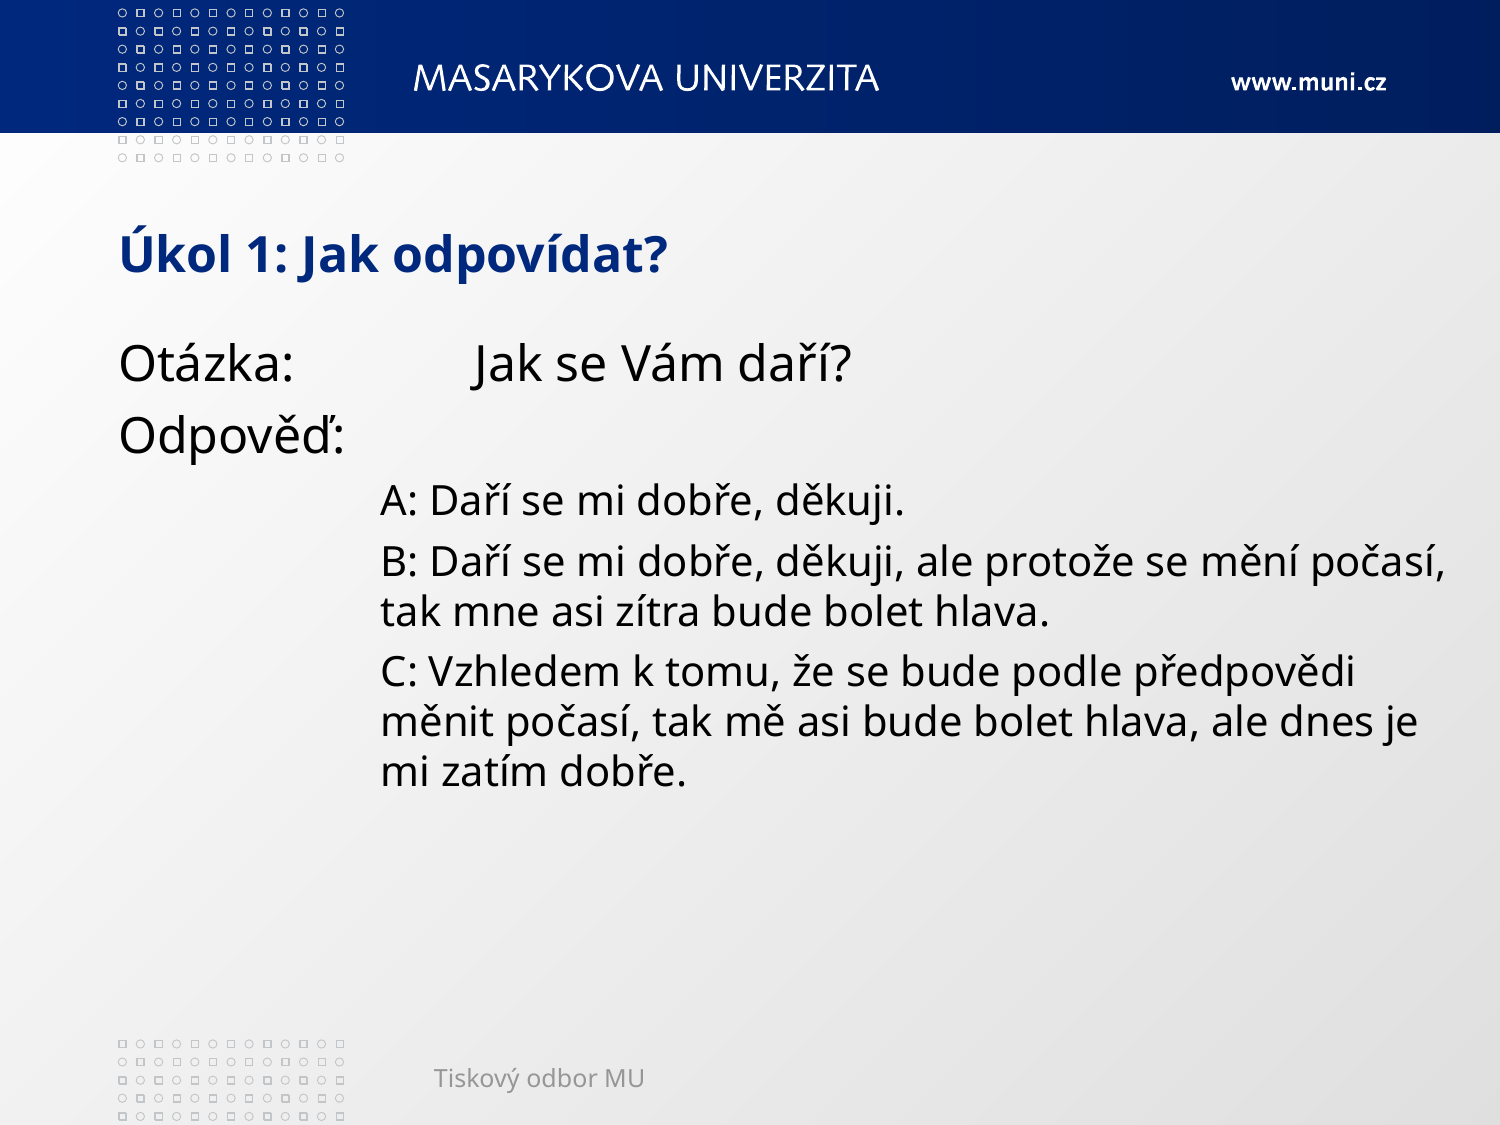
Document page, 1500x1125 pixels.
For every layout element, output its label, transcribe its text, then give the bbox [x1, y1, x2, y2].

footer Tiskový odbor MU [419, 1025, 1081, 1100]
list Otázka: Jak se Vám daří? Odpověď: A: Daří se mi dobře, děkuji. B: Daří se mi dobře, děkuji, ale protože se mění počasí, tak mne asi zítra bude bolet hlava. C: Vzhledem k tomu, že se bude podle předpovědi měnit počasí, tak mě asi bude bolet hlava, ale dnes je mi zatím dobře. [118, 331, 1469, 1006]
title Úkol 1: Jak odpovídat? [118, 184, 1403, 291]
